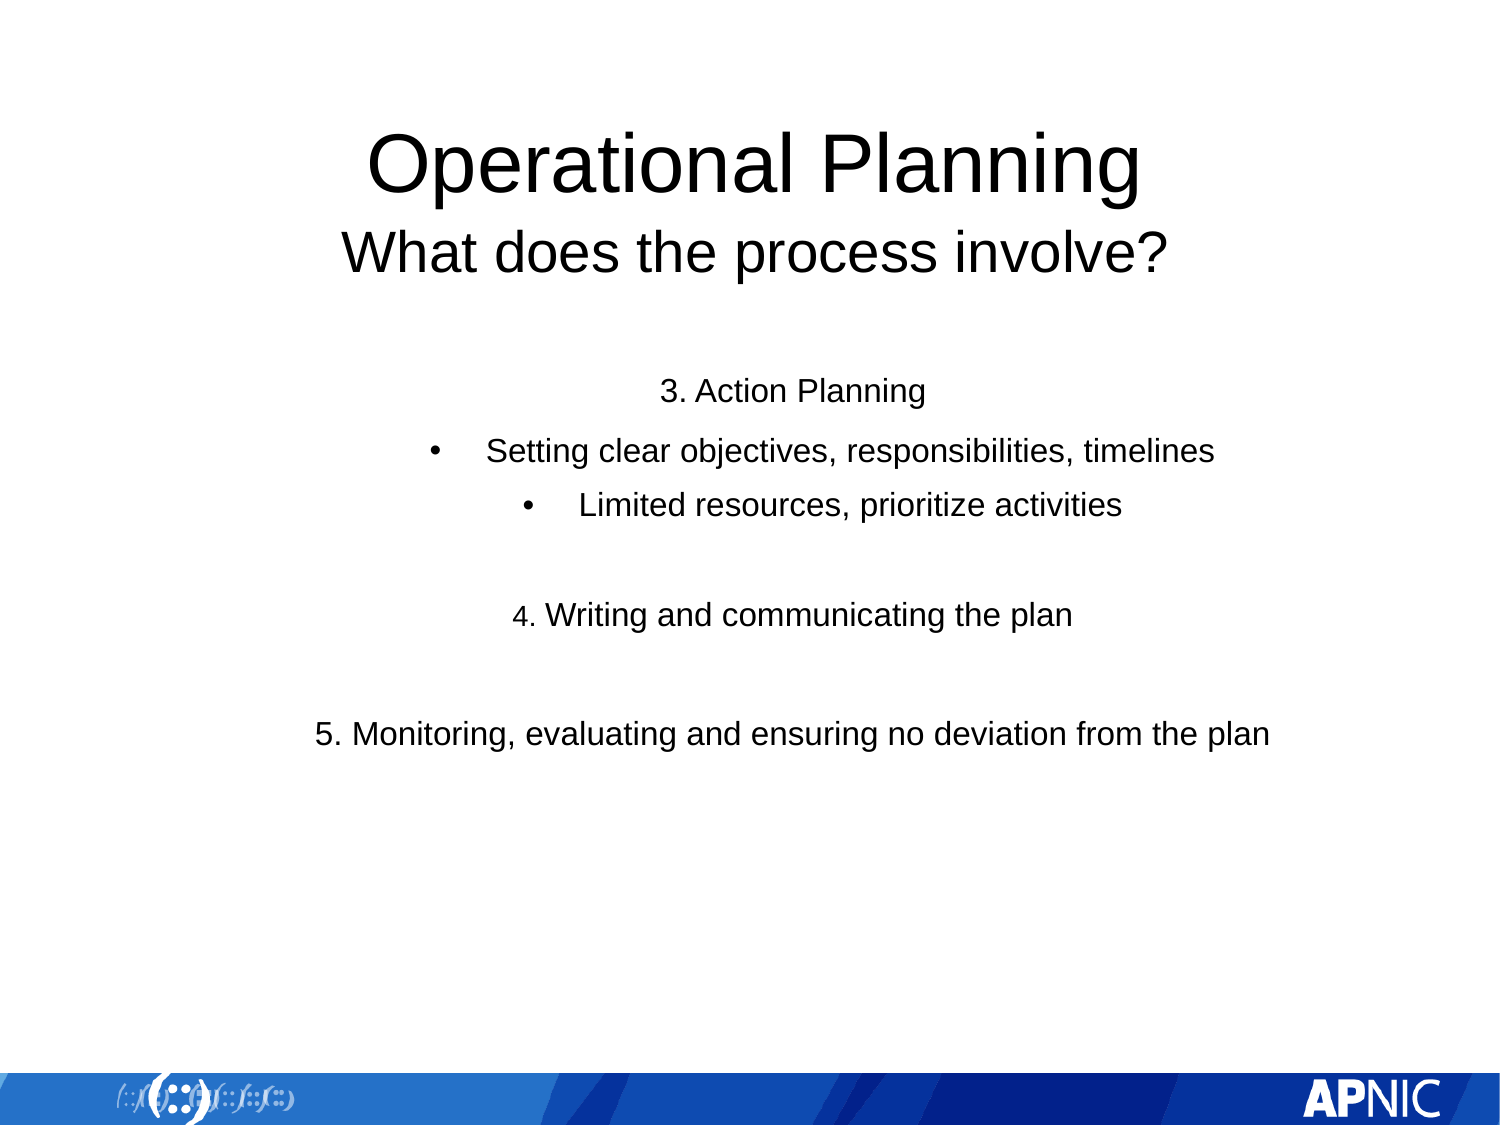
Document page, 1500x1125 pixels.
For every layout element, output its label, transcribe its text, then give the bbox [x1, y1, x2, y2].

subtitle What does the process involve? 3. Action Planning Setting clear objectives, responsibilities, timelines Limited resources, prioritize activities 4. Writing and communicating the plan 5. Monitoring, evaluating and ensuring no deviation from the plan [116, 210, 1395, 1102]
picture [0, 1069, 1500, 1125]
title Operational Planning [116, 70, 1393, 210]
